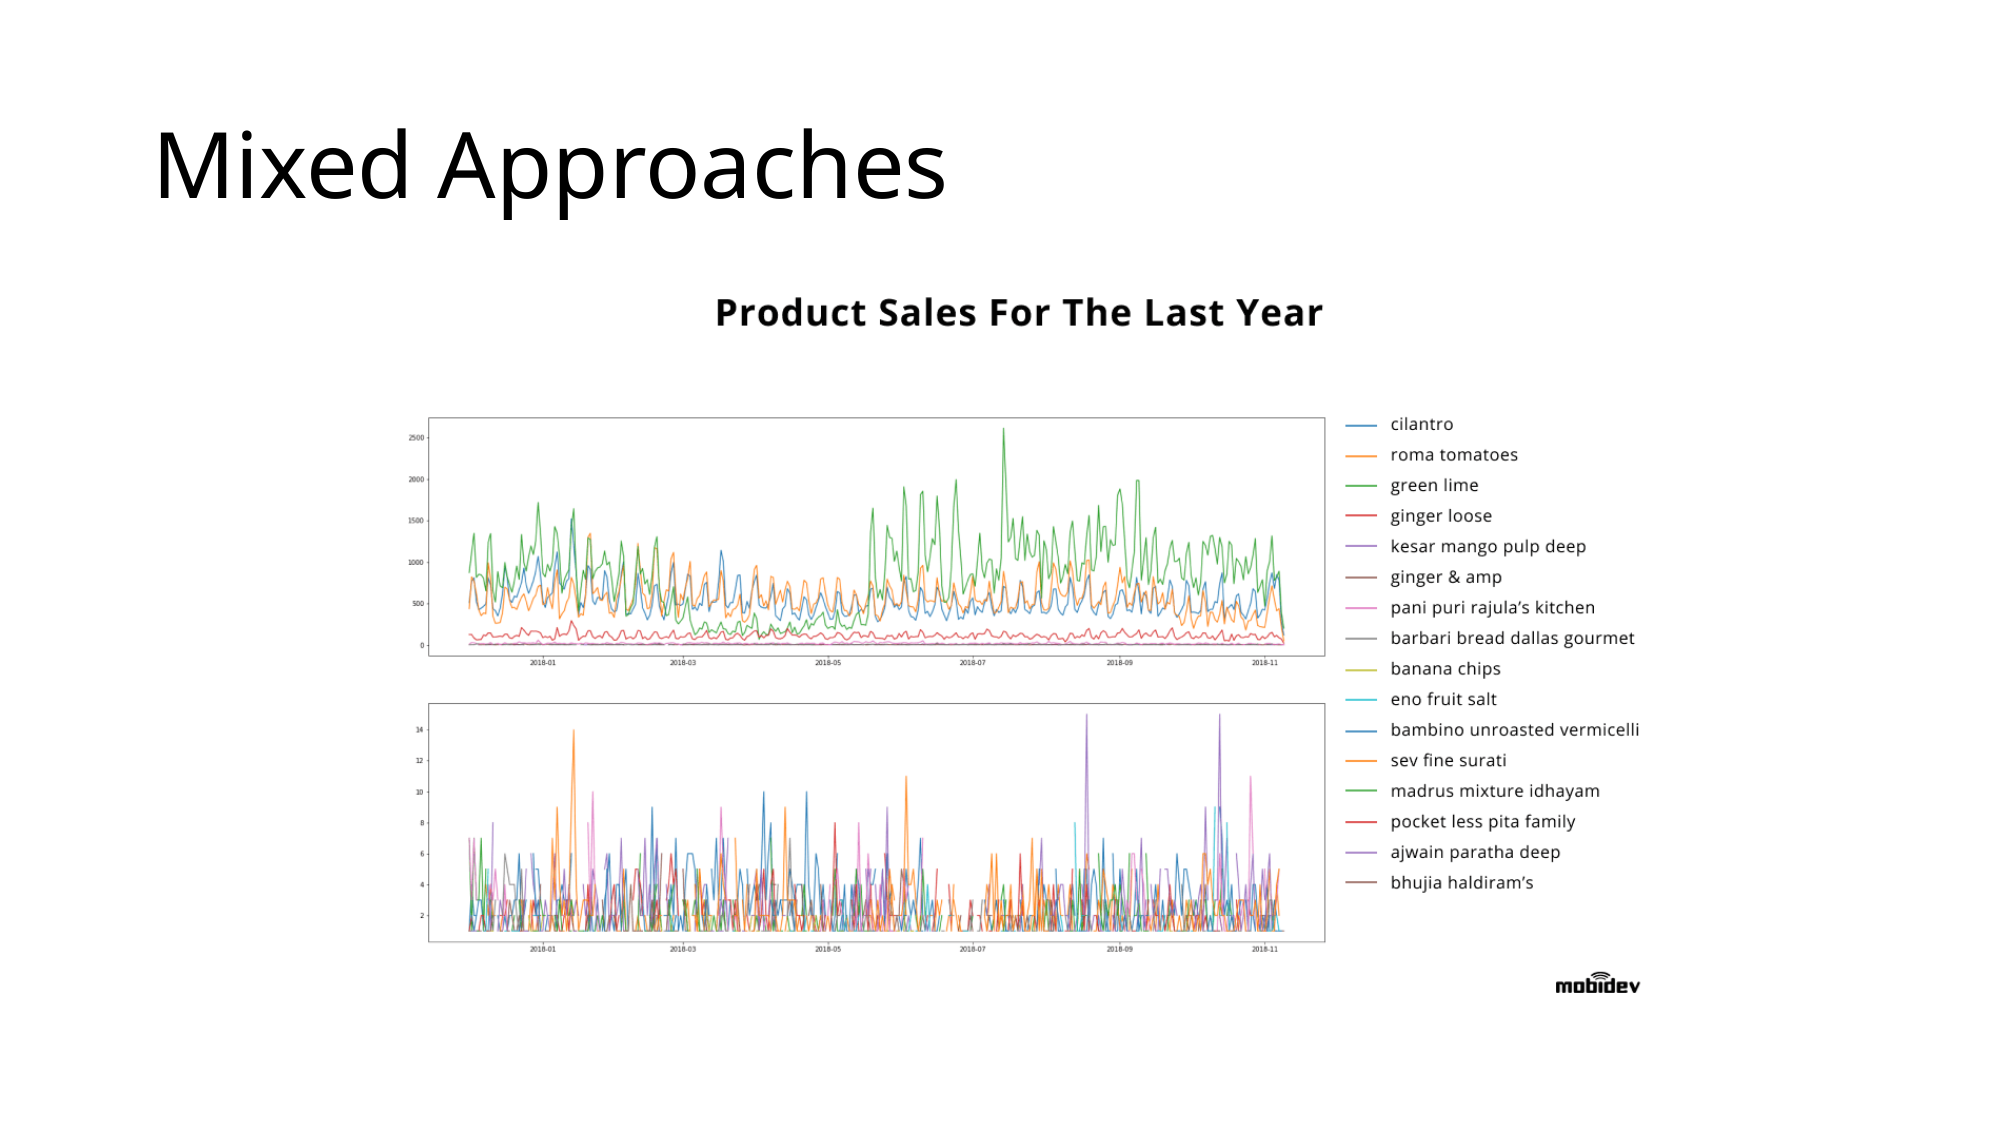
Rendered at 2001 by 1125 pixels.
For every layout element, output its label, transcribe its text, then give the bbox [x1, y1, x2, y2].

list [345, 255, 1693, 1014]
title Mixed Approaches [137, 59, 1863, 278]
